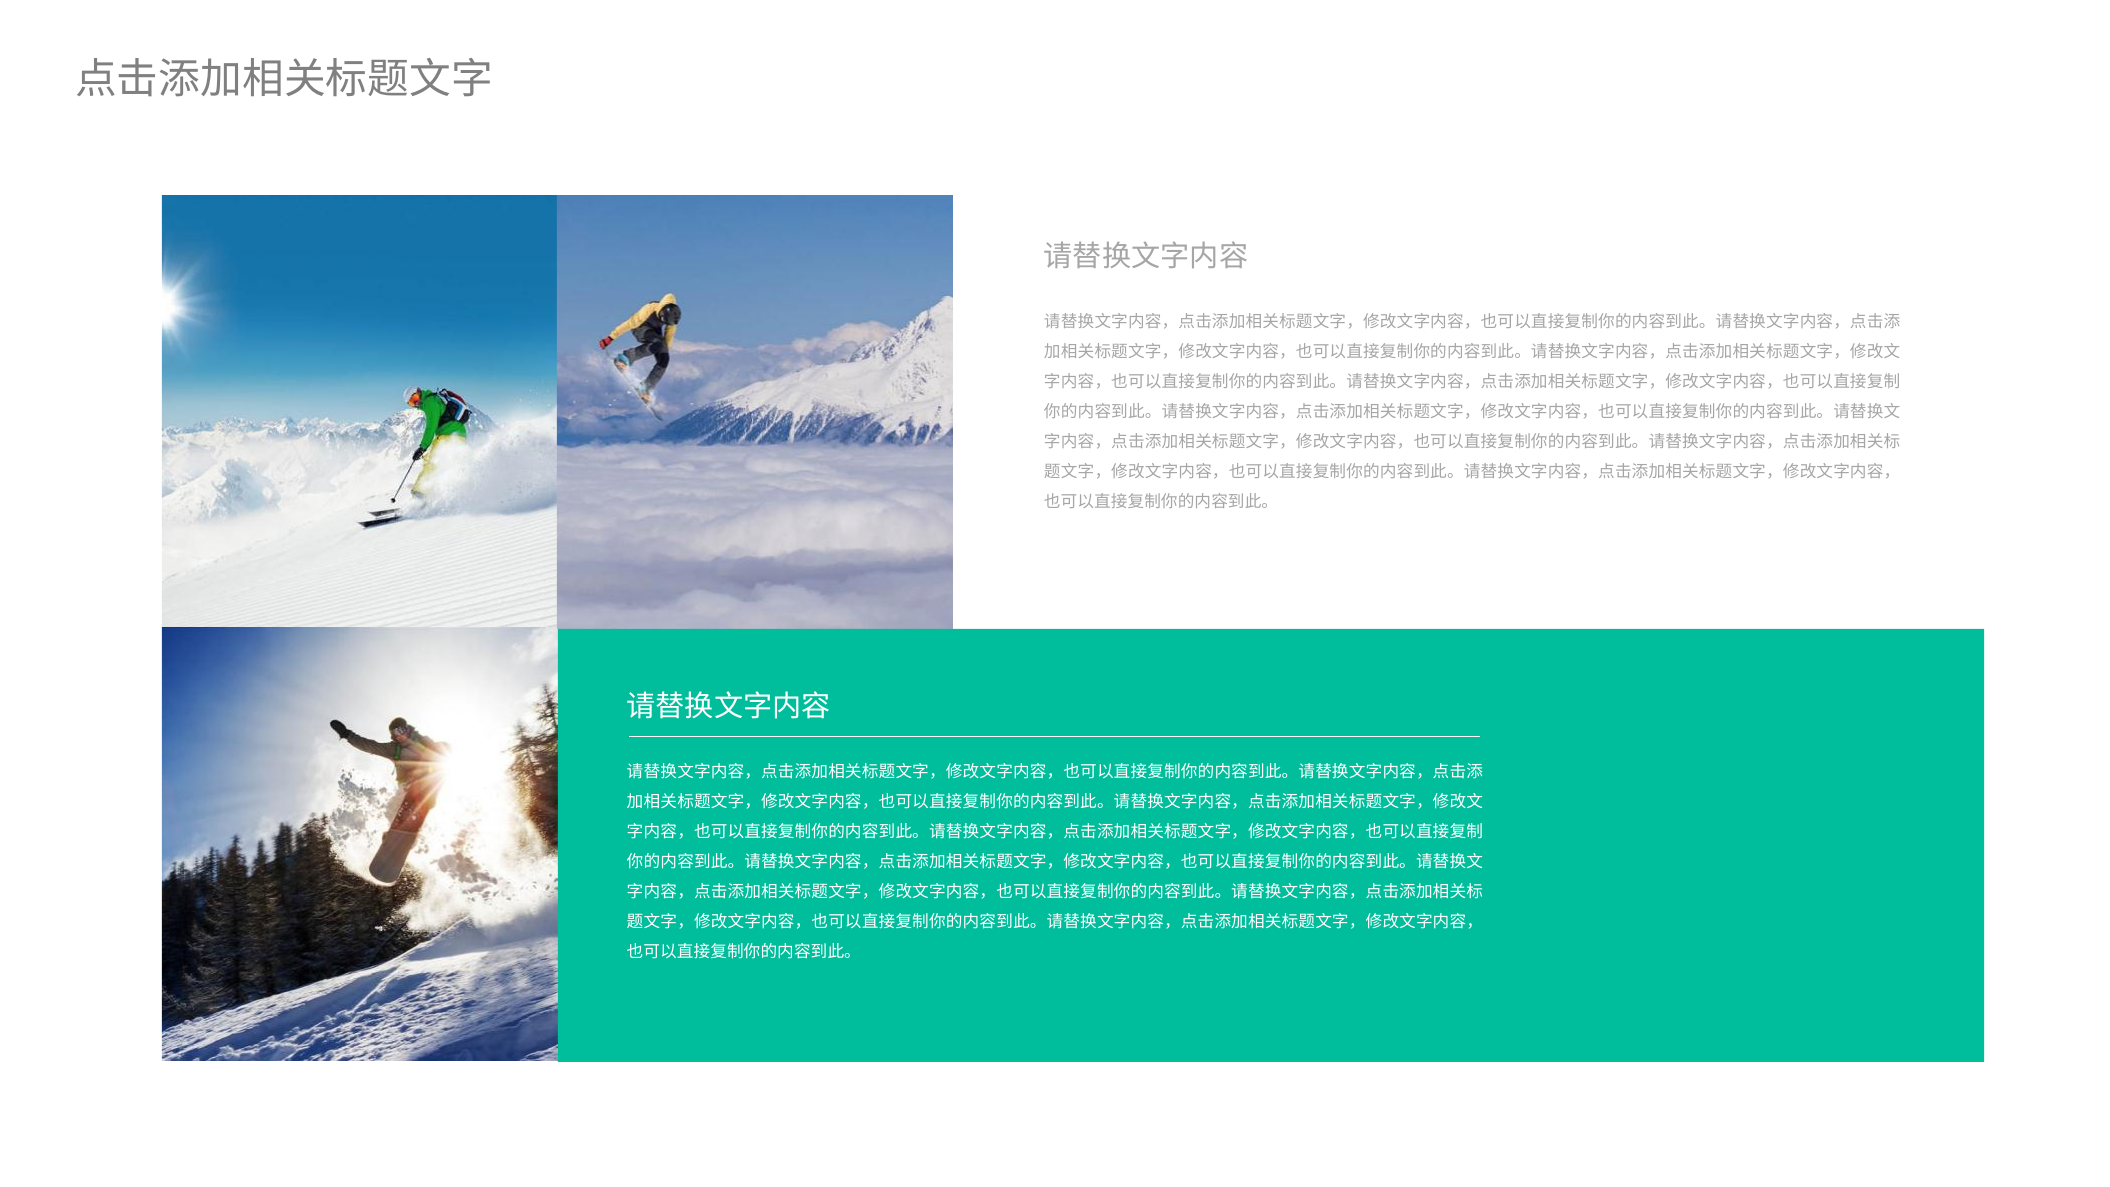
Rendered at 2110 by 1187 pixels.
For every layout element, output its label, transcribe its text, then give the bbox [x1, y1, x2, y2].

text_box 请替换文字内容 [610, 679, 916, 739]
text_box 请替换文字内容，点击添加相关标题文字，修改文字内容，也可以直接复制你的内容到此。请替换文字内容，点击添加相关标题文字，修改文字内容，也可以直接复制你的内容到此。请替换文字内容，点击添加相关标题文字，修改文字内容，也可以直接复制你的内容到此。请替换文字内容，点击添加相关标题文字，修改文字内容，也可以直接复制你的内容到此。请替换文字内容，点击添加相关标题文字，修改文字内容，也可以直接复制你的内容到此。请替换文字内容，点击添加相关标题文字，修改文字内容，也可以直接复制你的内容到此。请替换文字内容，点击添加相关标题文字，修改文字内容，也可以直接复制你的内容到此。请替换文字内容，点击添加相关标题文字，修改文字内容，也可以直接复制你的内容到此。 [610, 743, 1500, 987]
text_box 点击添加相关标题文字 [59, 44, 563, 107]
text_box 请替换文字内容，点击添加相关标题文字，修改文字内容，也可以直接复制你的内容到此。请替换文字内容，点击添加相关标题文字，修改文字内容，也可以直接复制你的内容到此。请替换文字内容，点击添加相关标题文字，修改文字内容，也可以直接复制你的内容到此。请替换文字内容，点击添加相关标题文字，修改文字内容，也可以直接复制你的内容到此。请替换文字内容，点击添加相关标题文字，修改文字内容，也可以直接复制你的内容到此。请替换文字内容，点击添加相关标题文字，修改文字内容，也可以直接复制你的内容到此。请替换文字内容，点击添加相关标题文字，修改文字内容，也可以直接复制你的内容到此。请替换文字内容，点击添加相关标题文字，修改文字内容，也可以直接复制你的内容到此。 [1028, 293, 1917, 537]
text_box [161, 195, 556, 627]
text_box [161, 627, 557, 1062]
text_box [556, 195, 954, 630]
text_box 请替换文字内容 [1027, 229, 1333, 289]
text_box [557, 628, 1985, 1062]
